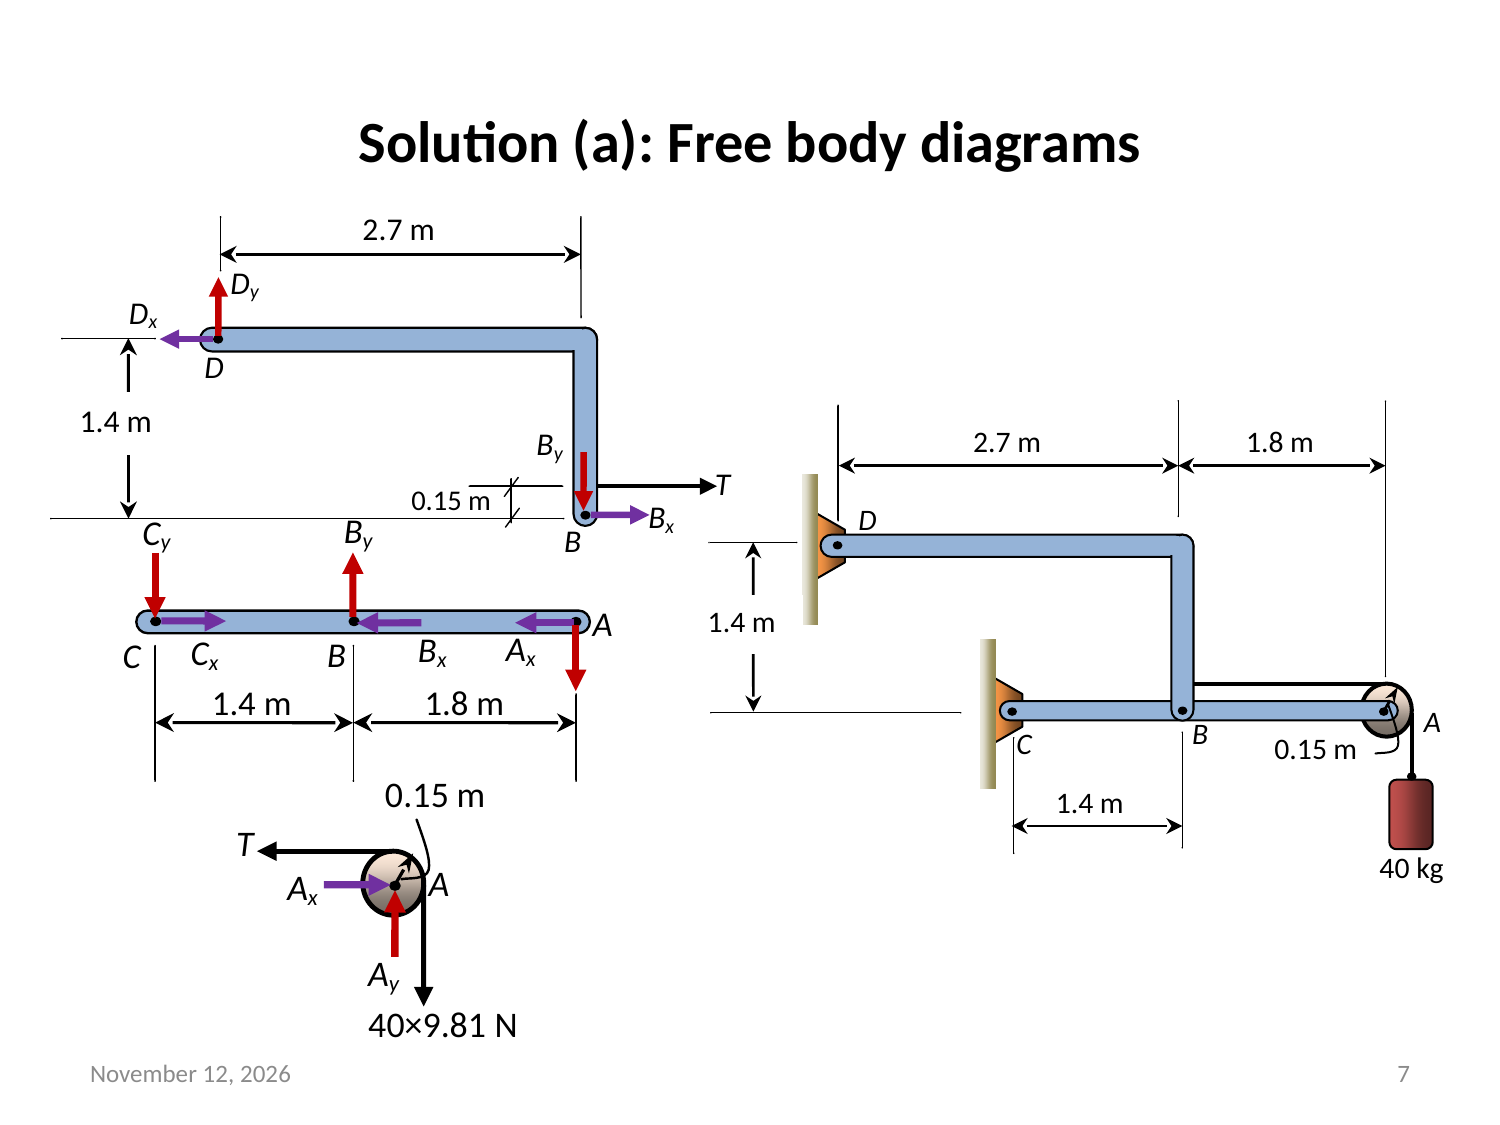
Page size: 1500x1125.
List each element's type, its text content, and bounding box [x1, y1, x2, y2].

picture [49, 199, 1500, 1066]
slide_number 7 [1074, 1042, 1425, 1103]
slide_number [75, 1042, 425, 1103]
title Solution (a): Free body diagrams [75, 45, 1425, 233]
